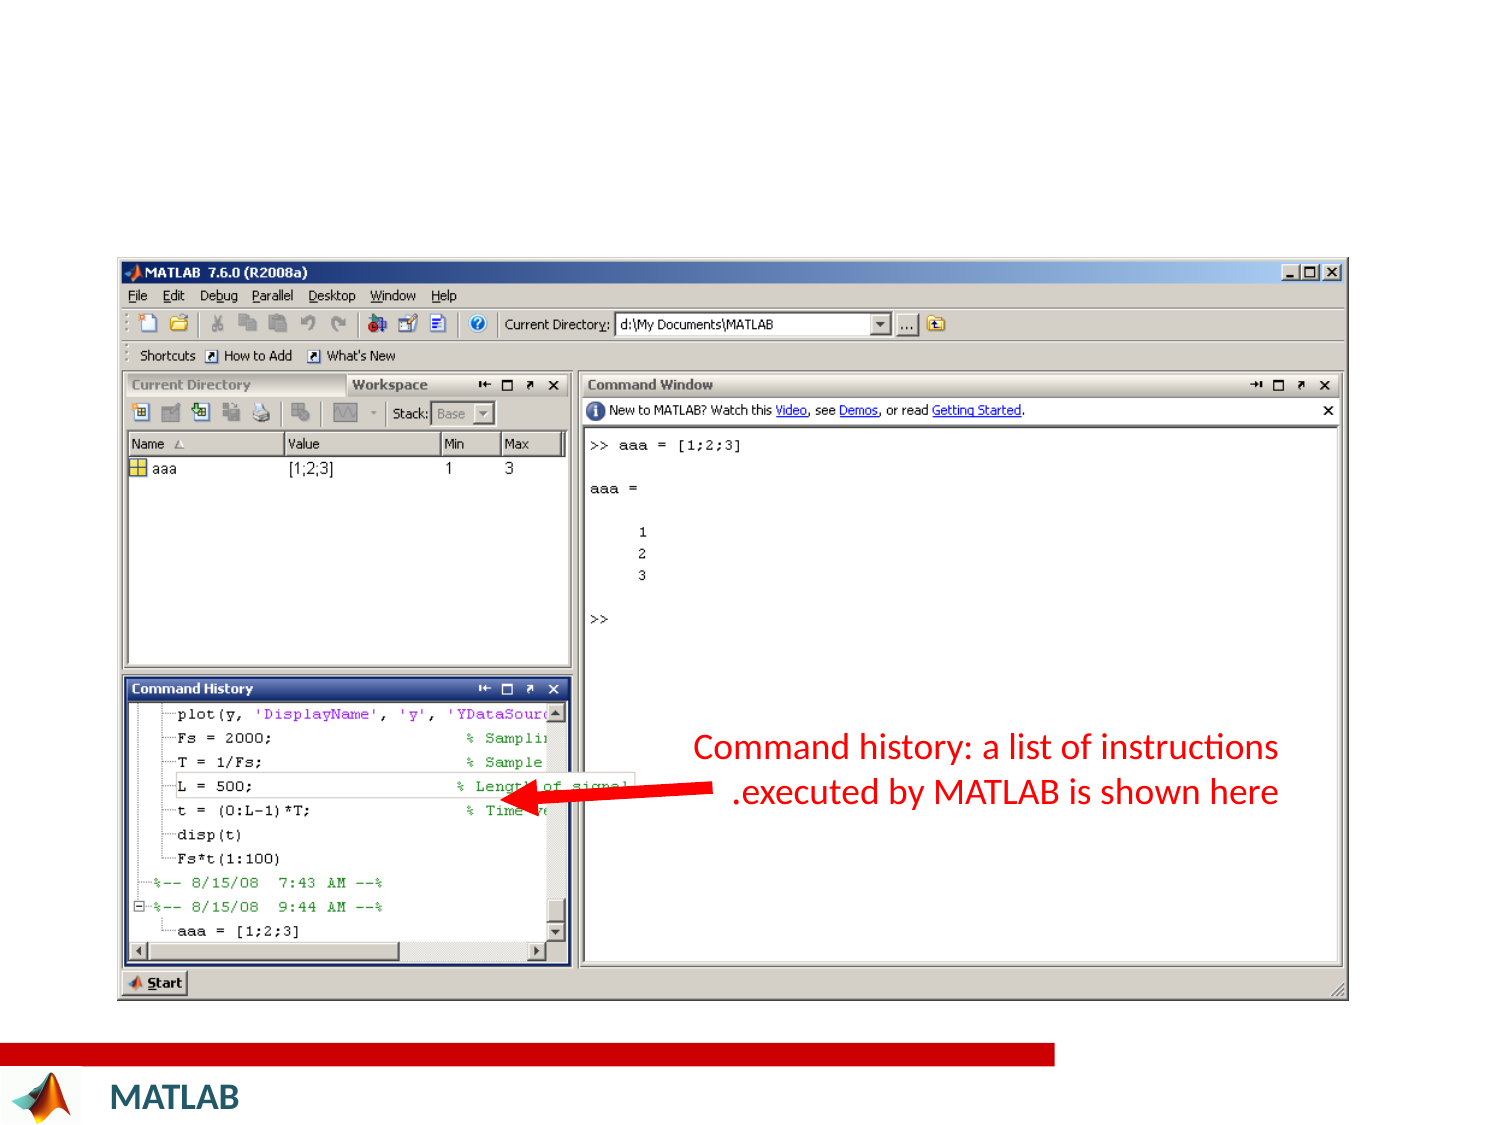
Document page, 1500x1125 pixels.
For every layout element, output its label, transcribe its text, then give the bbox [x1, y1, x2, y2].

picture [0, 1066, 83, 1125]
footer [0, 1042, 1055, 1067]
text_box MATLAB [94, 1064, 255, 1125]
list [116, 257, 1350, 1001]
